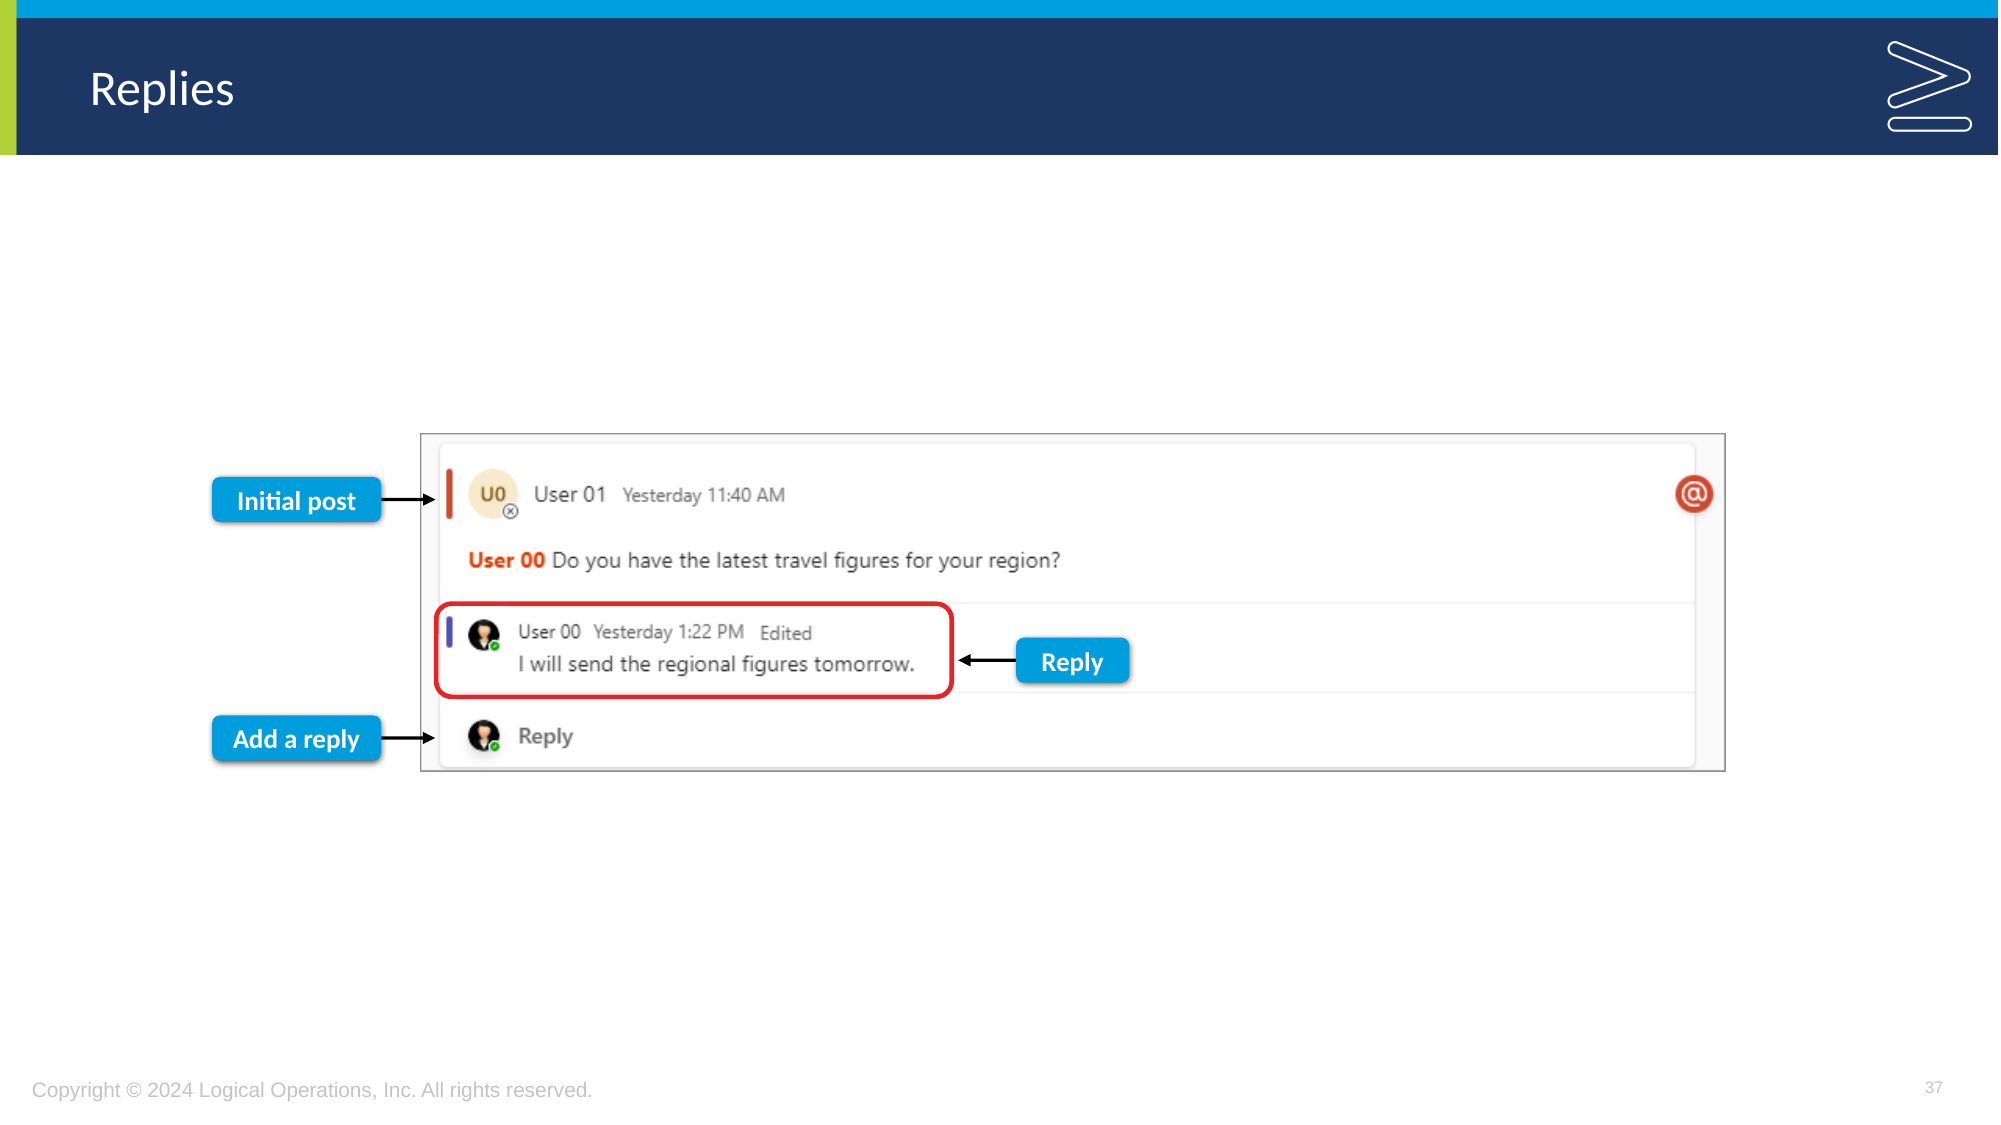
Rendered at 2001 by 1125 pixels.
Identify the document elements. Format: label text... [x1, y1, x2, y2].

title Replies [74, 16, 1850, 155]
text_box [211, 433, 1726, 772]
picture [0, 0, 74, 155]
picture [1850, 19, 1998, 155]
text_box [45, 414, 1982, 772]
slide_number 37 [1491, 1057, 1959, 1118]
